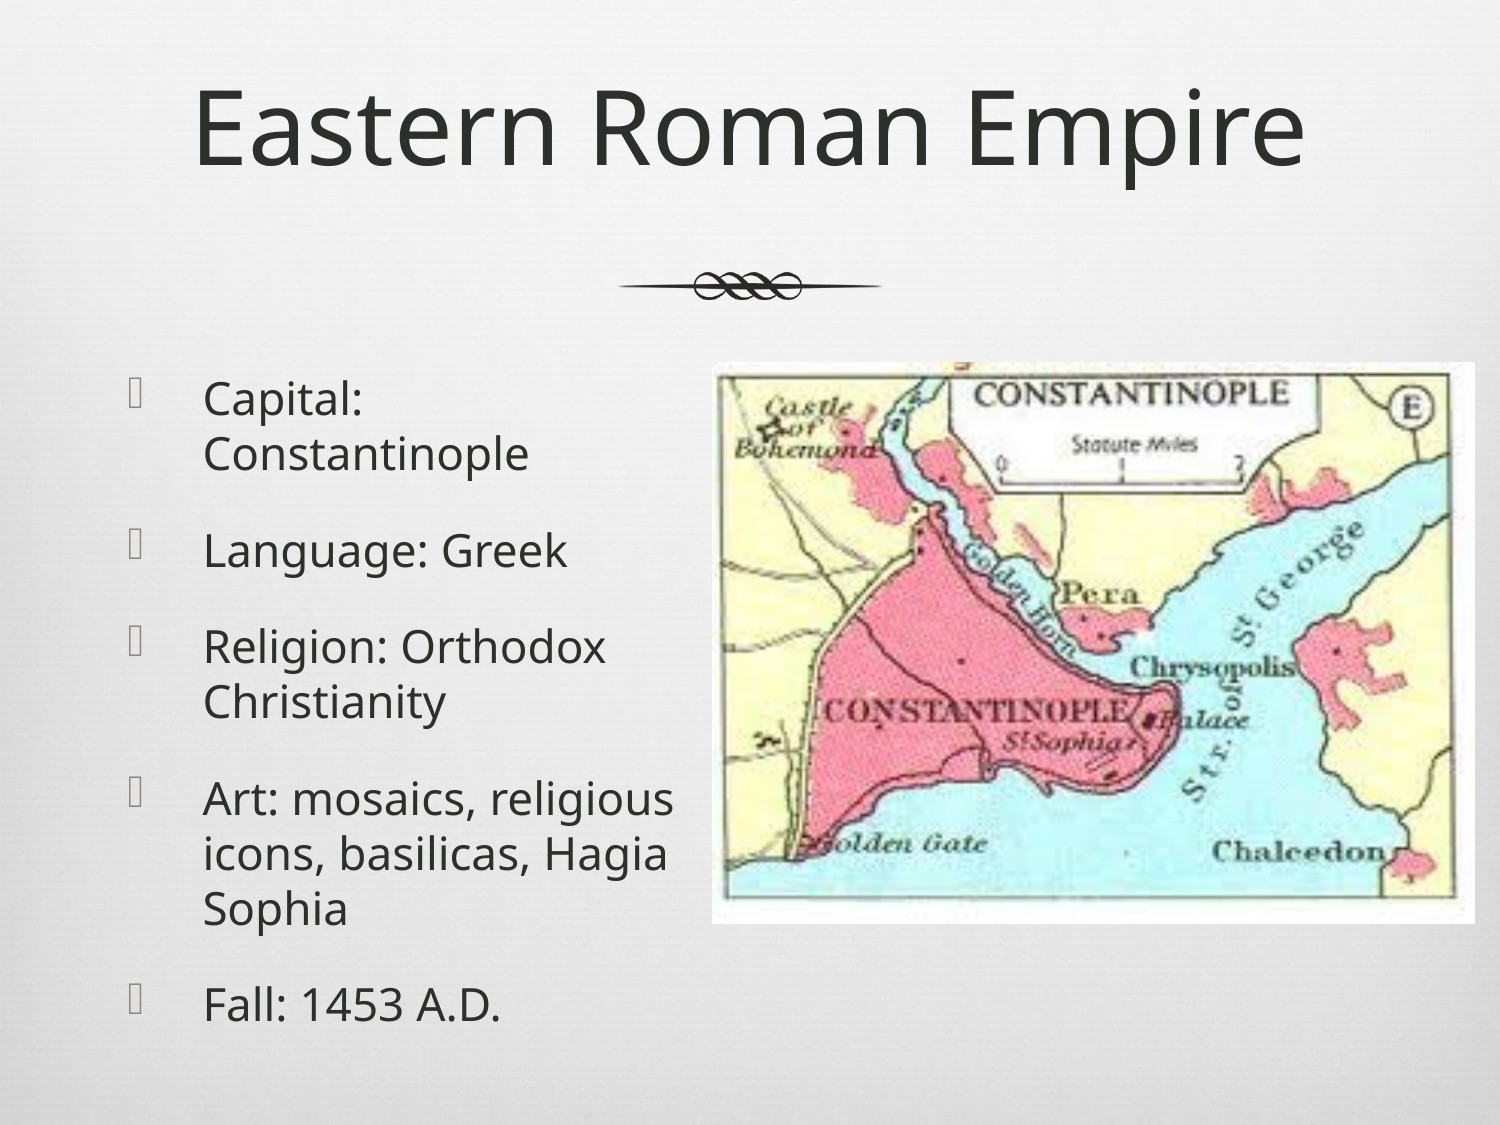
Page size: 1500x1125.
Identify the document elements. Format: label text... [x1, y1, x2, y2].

title Eastern Roman Empire [112, 11, 1388, 236]
picture [711, 361, 1475, 925]
list Capital: Constantinople Language: Greek Religion: Orthodox Christianity Art: mosaics, religious icons, basilicas, Hagia Sophia Fall: 1453 A.D. [112, 362, 713, 1067]
picture [615, 272, 885, 300]
